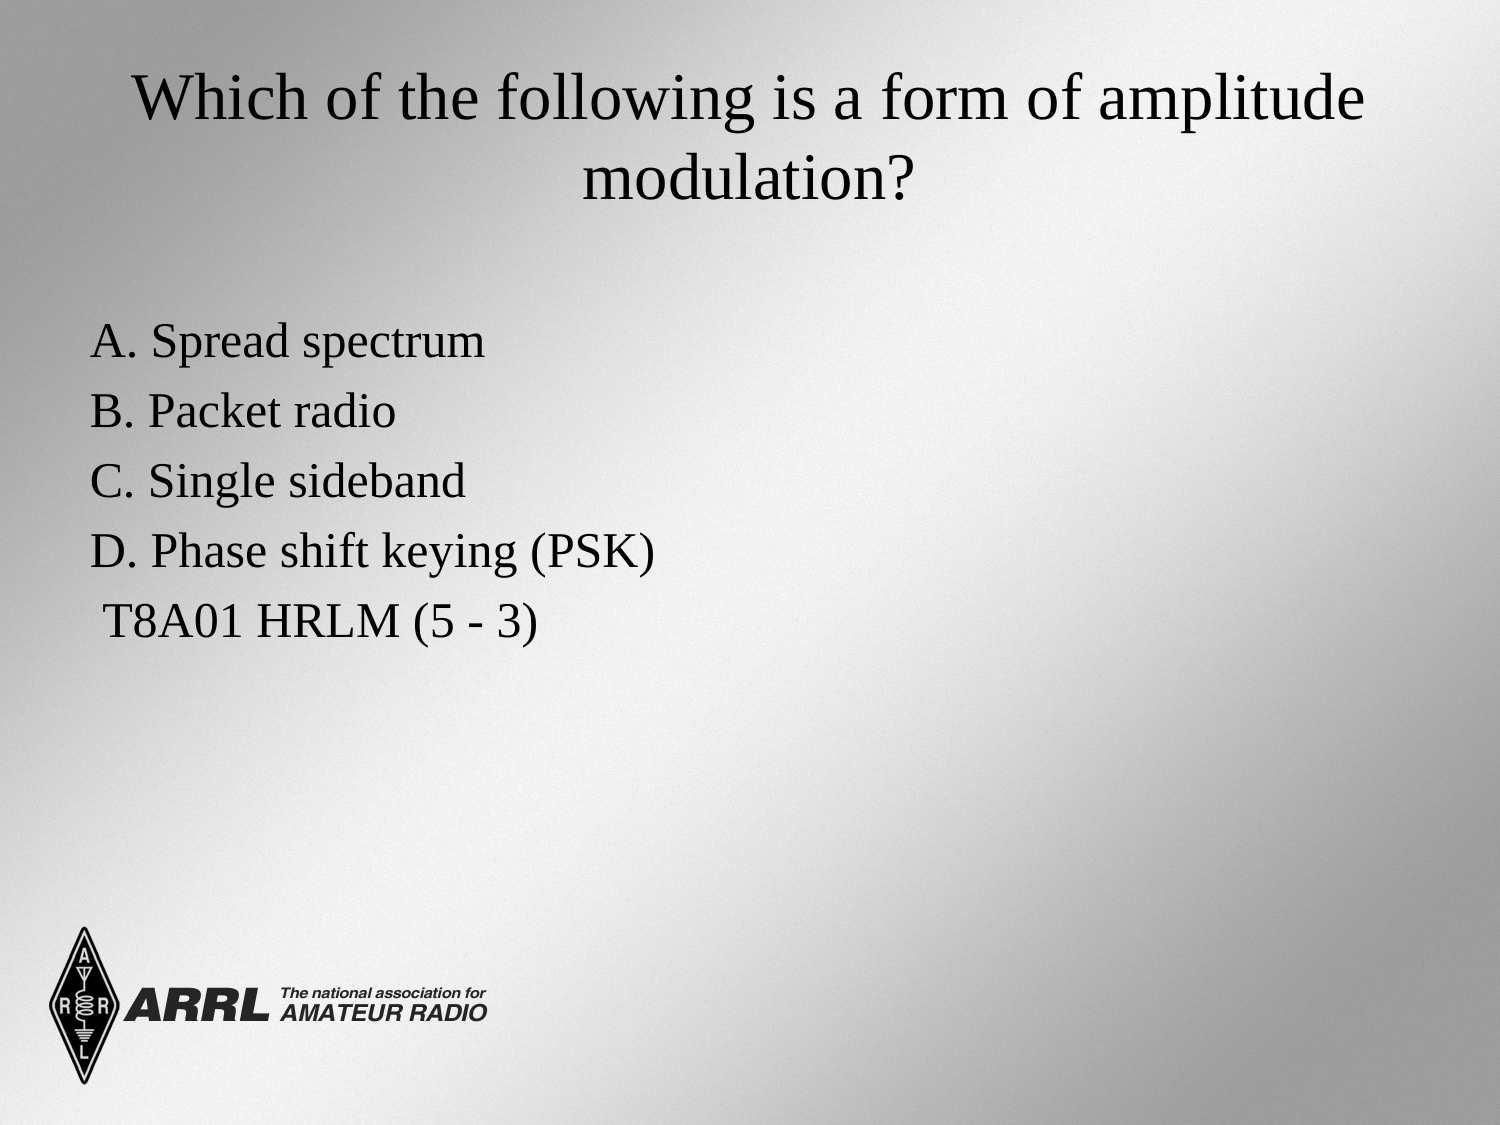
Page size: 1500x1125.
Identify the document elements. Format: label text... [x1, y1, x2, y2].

title Which of the following is a form of amplitude modulation? [75, 45, 1425, 233]
list A. Spread spectrum B. Packet radio C. Single sideband D. Phase shift keying (PSK) T8A01 HRLM (5 - 3) [75, 299, 1425, 1005]
picture [0, 0, 1500, 1125]
